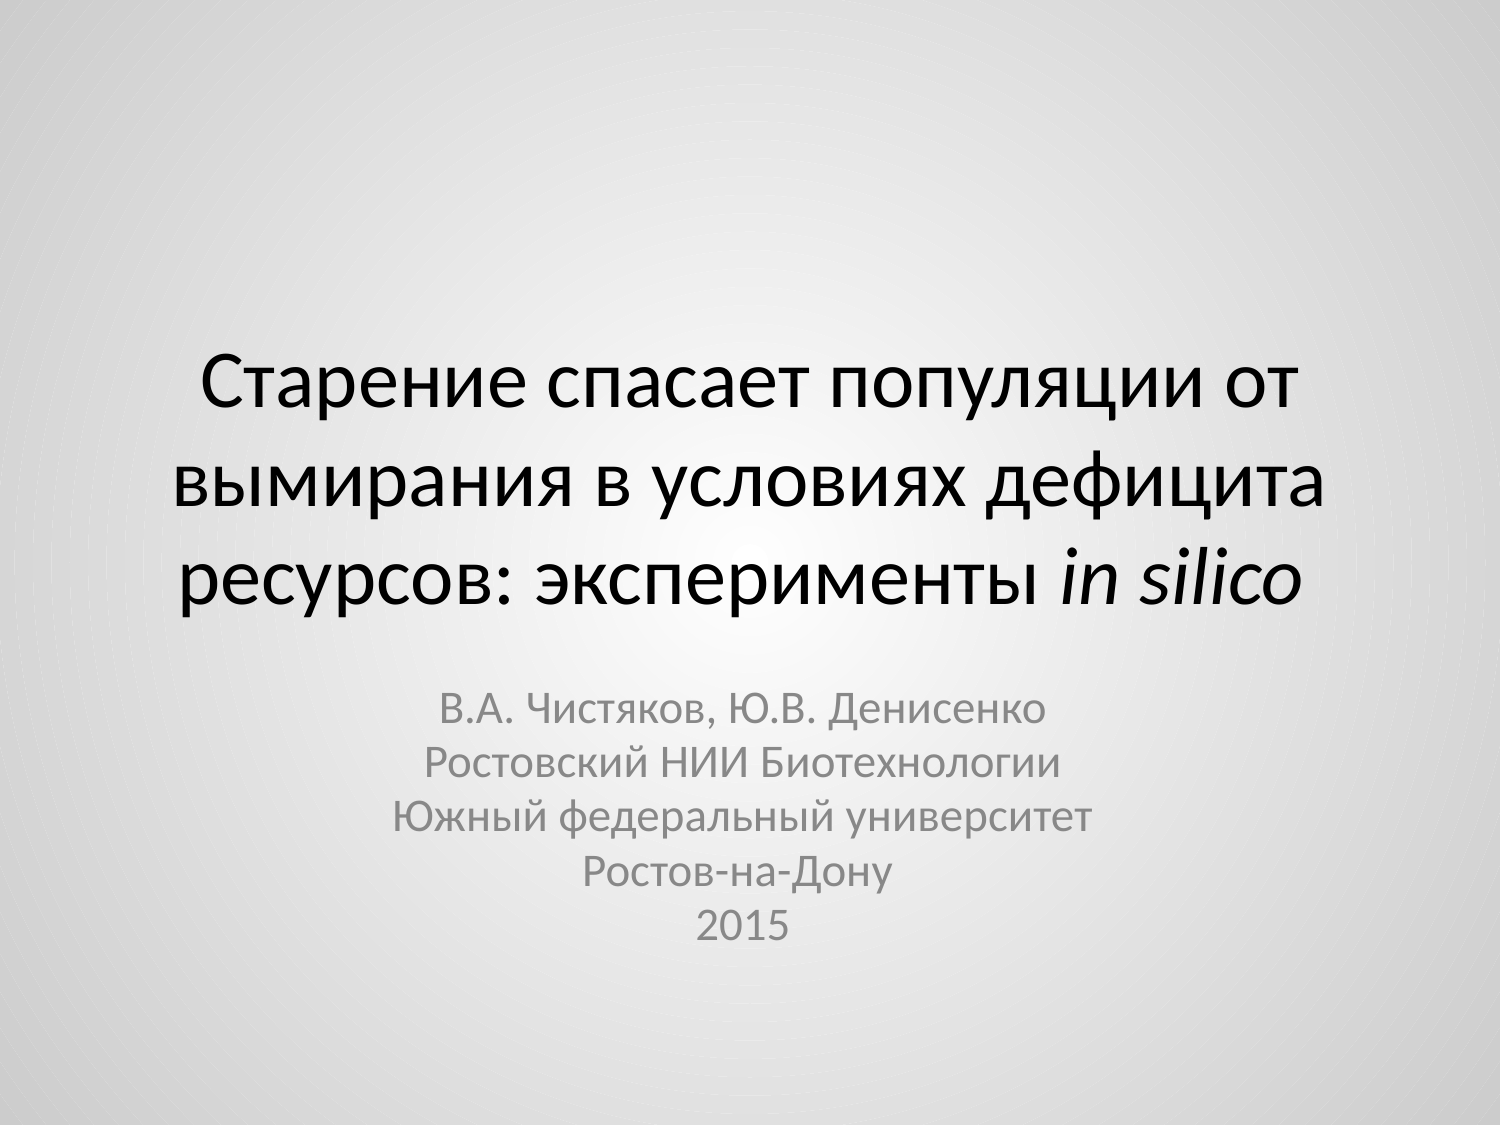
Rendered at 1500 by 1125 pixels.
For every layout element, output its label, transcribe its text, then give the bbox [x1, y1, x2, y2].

subtitle В.А. Чистяков, Ю.В. Денисенко Ростовский НИИ Биотехнологии Южный федеральный университет Ростов-на-Дону 2015 [105, 679, 1381, 852]
title Старение спасает популяции от вымирания в условиях дефицита ресурсов: эксперименты in silico [112, 346, 1388, 600]
